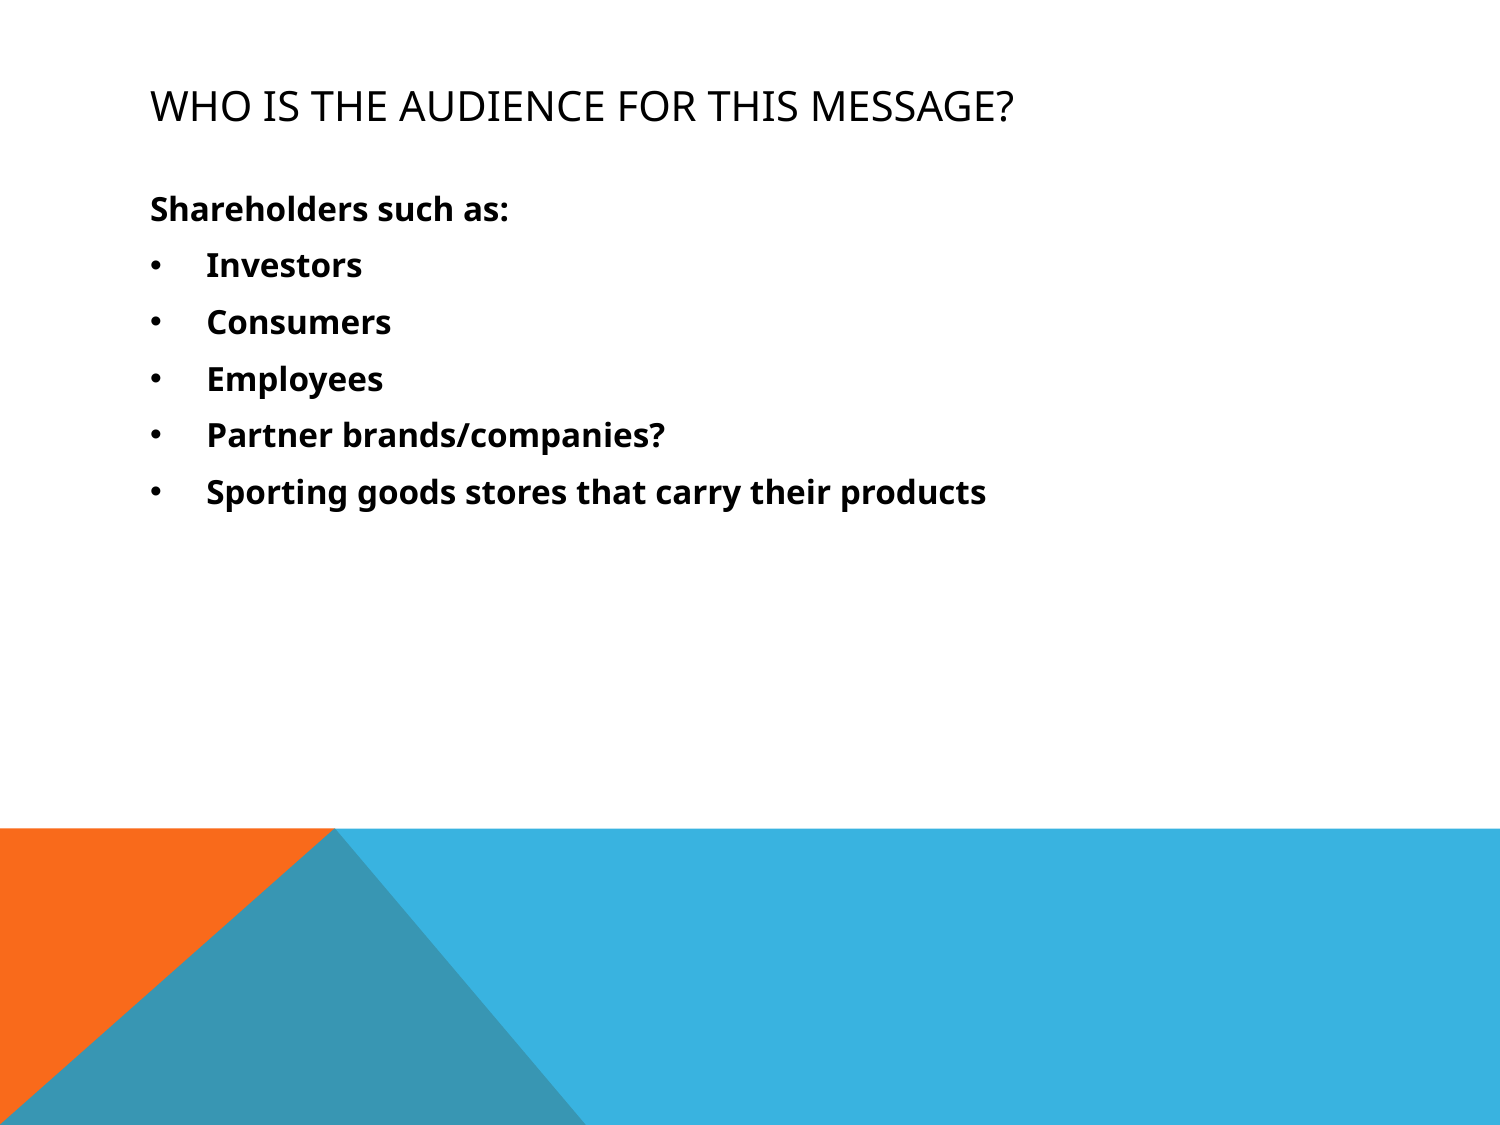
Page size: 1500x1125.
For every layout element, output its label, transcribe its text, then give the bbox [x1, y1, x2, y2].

title Who is the audience for this message? [135, 60, 1369, 150]
list Shareholders such as: Investors Consumers Employees Partner brands/companies? Sporting goods stores that carry their products [135, 180, 1369, 768]
